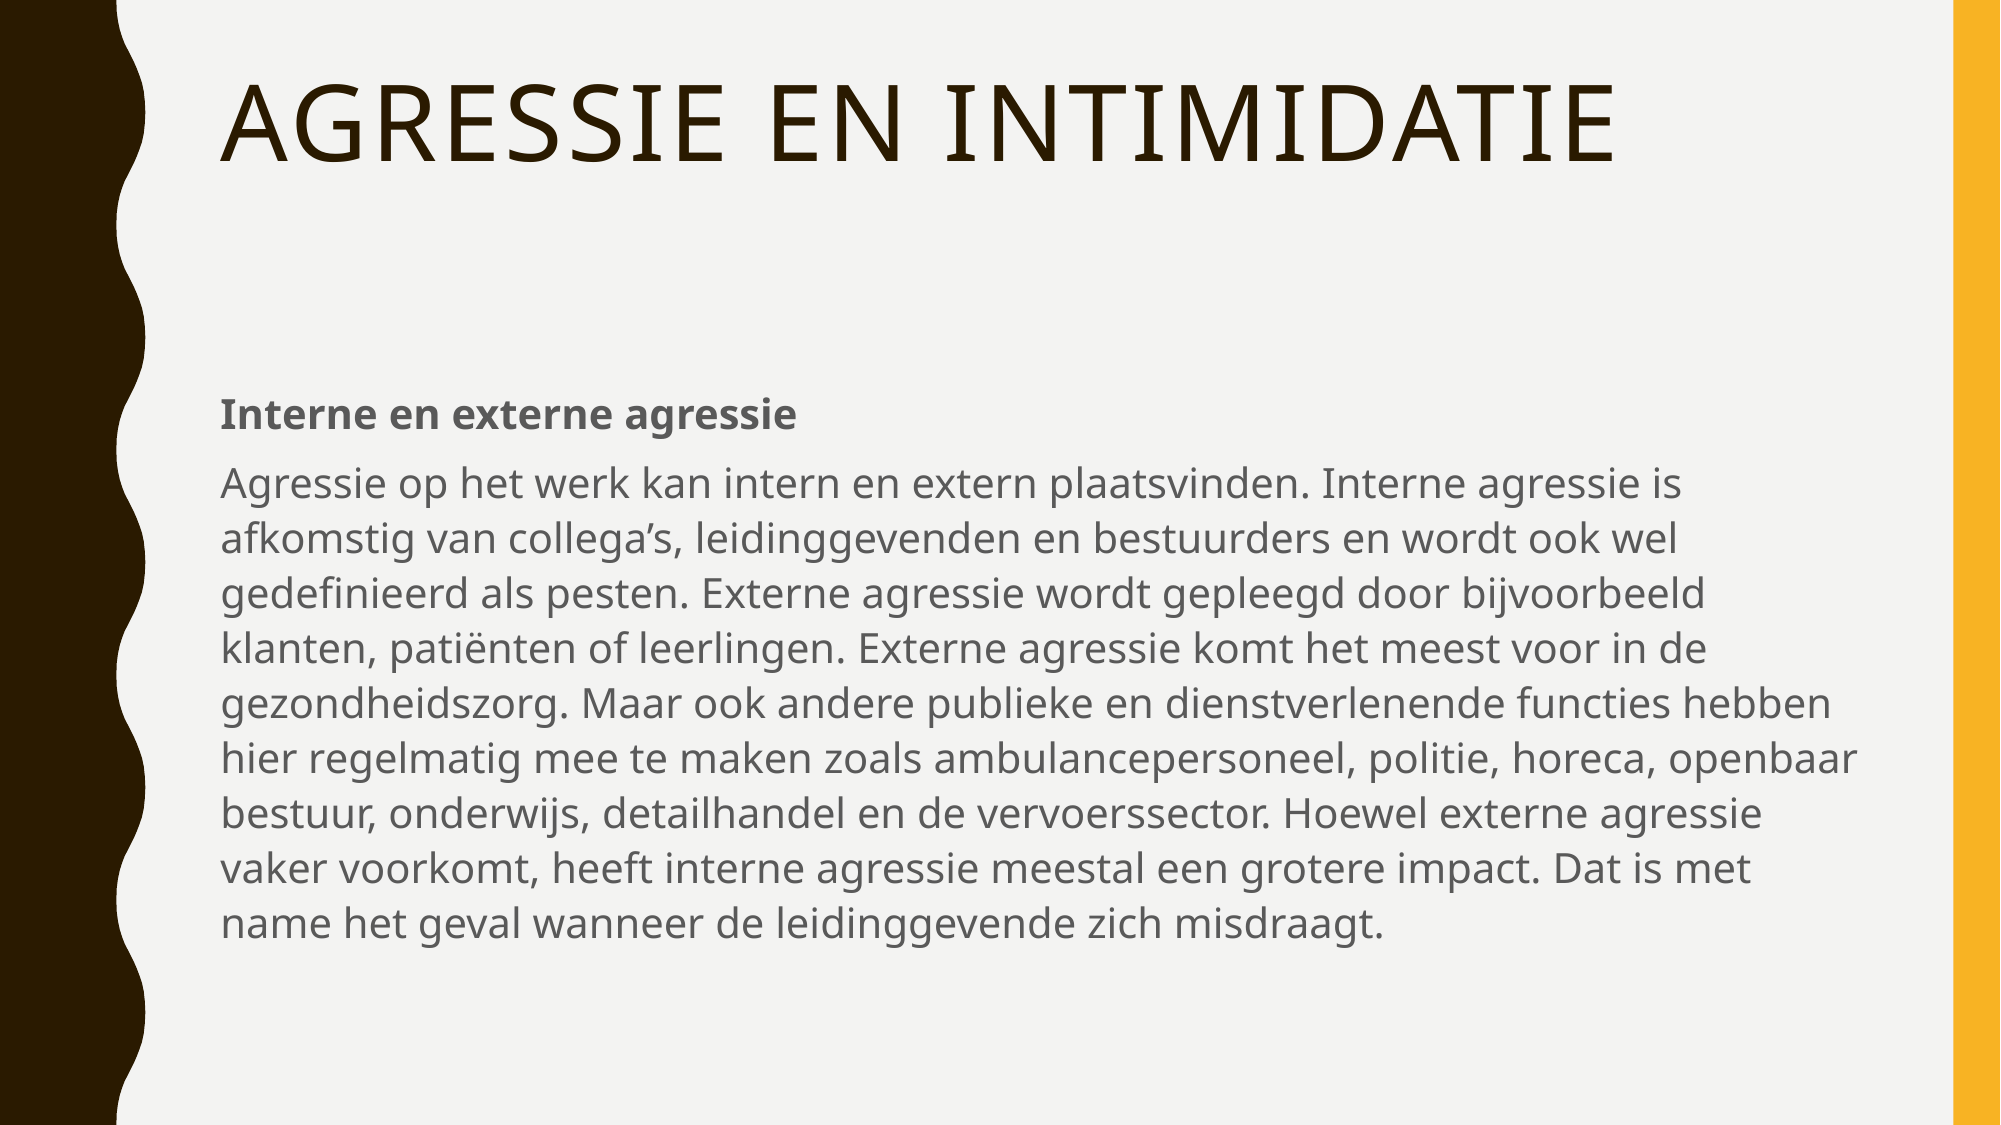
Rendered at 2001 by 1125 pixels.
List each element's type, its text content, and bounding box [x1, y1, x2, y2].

list Interne en externe agressie Agressie op het werk kan intern en extern plaatsvinden. Interne agressie is afkomstig van collega’s, leidinggevenden en bestuurders en wordt ook wel gedefinieerd als pesten. Externe agressie wordt gepleegd door bijvoorbeeld klanten, patiënten of leerlingen. Externe agressie komt het meest voor in de gezondheidszorg. Maar ook andere publieke en dienstverlenende functies hebben hier regelmatig mee te maken zoals ambulancepersoneel, politie, horeca, openbaar bestuur, onderwijs, detailhandel en de vervoerssector. Hoewel externe agressie vaker voorkomt, heeft interne agressie meestal een grotere impact. Dat is met name het geval wanneer de leidinggevende zich misdraagt. [205, 375, 1875, 965]
title Agressie en intimidatie [205, 62, 1875, 308]
